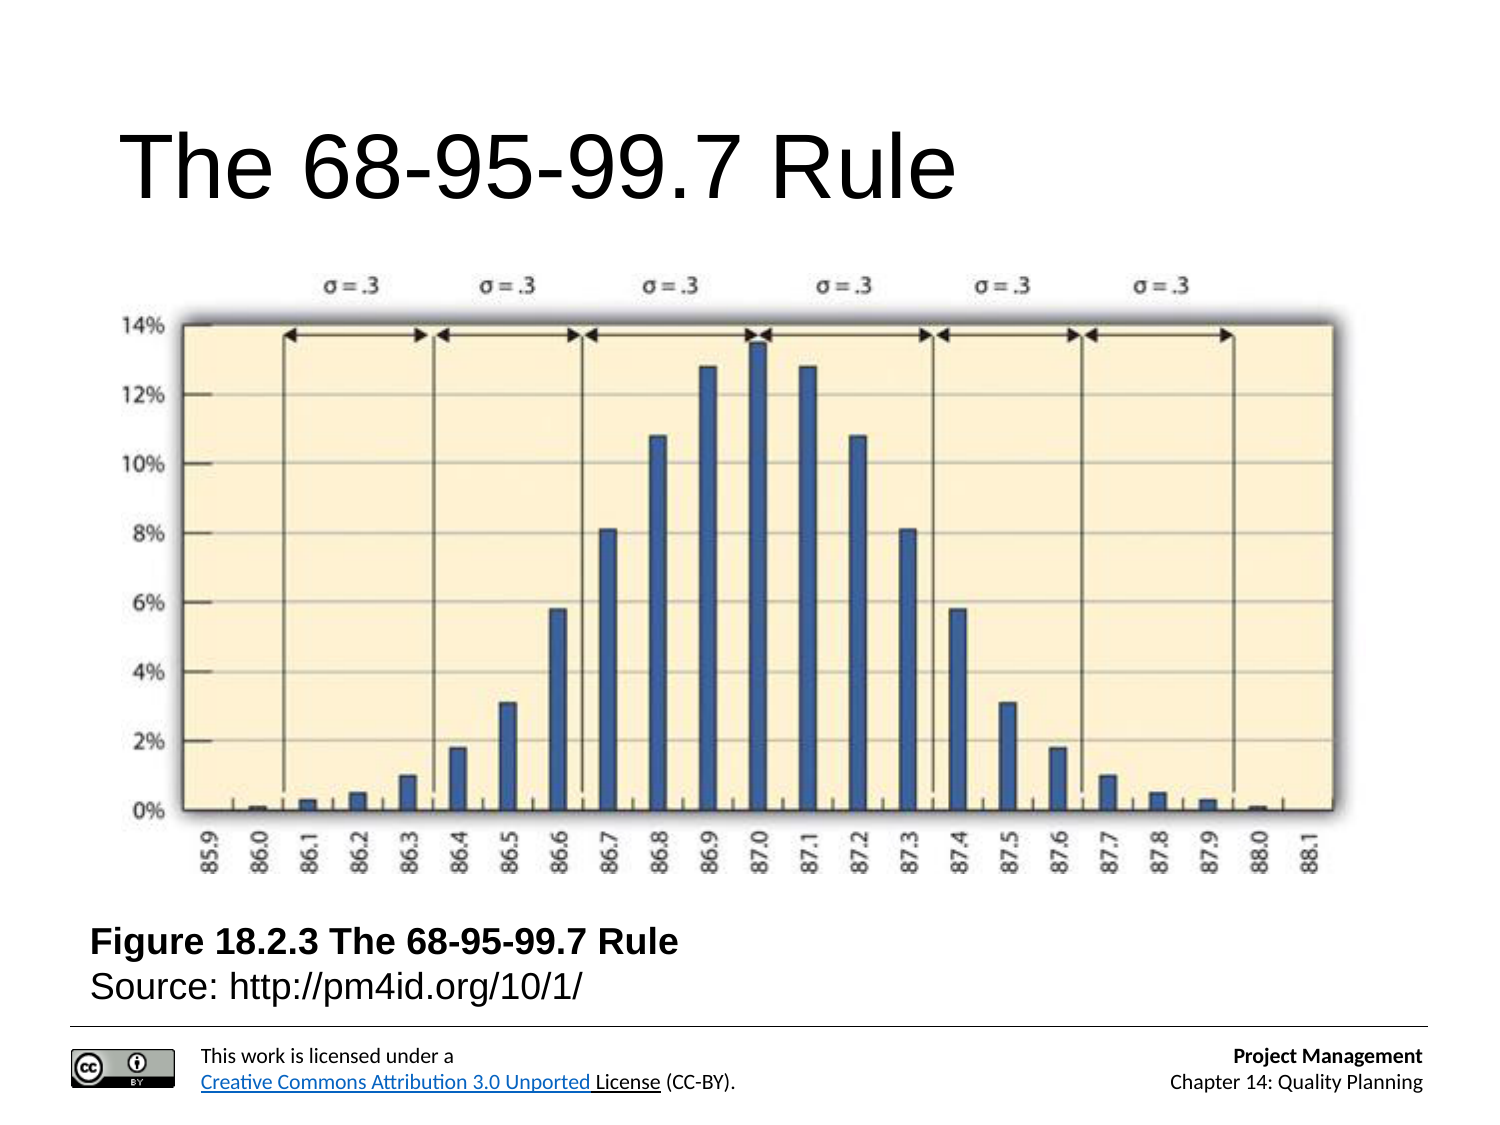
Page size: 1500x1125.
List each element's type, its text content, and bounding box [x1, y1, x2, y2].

picture [121, 273, 1366, 874]
text_box Figure 18.2.3 The 68-95-99.7 Rule Source: http://pm4id.org/10/1/ [75, 909, 1463, 1015]
title The 68-95-99.7 Rule [103, 59, 1397, 278]
picture [71, 1049, 175, 1088]
